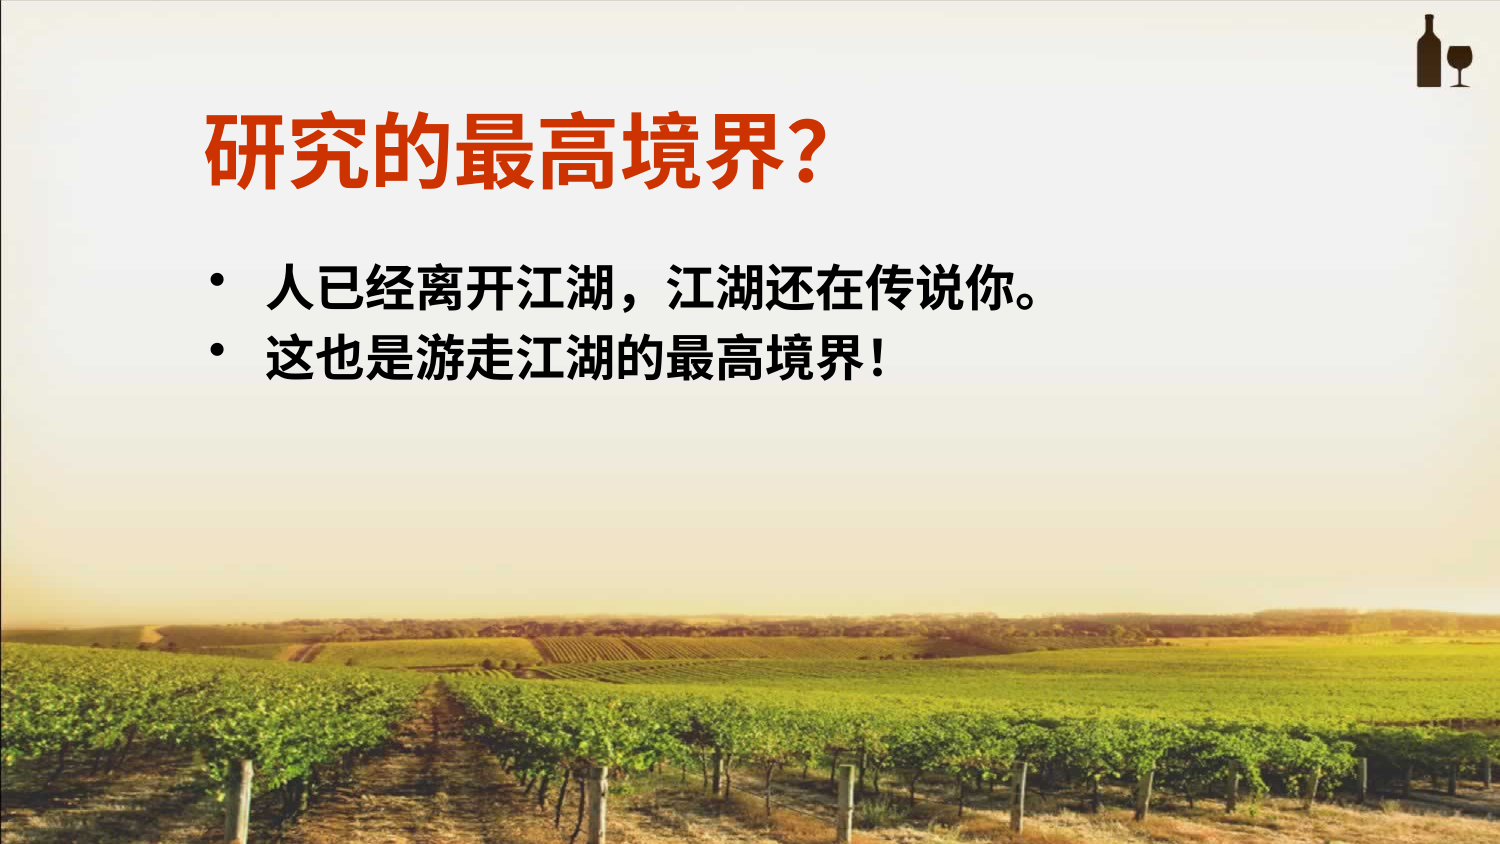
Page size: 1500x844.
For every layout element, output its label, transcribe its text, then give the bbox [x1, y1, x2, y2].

picture [0, 0, 1500, 844]
list 人已经离开江湖，江湖还在传说你。 这也是游走江湖的最高境界！ [193, 248, 1470, 755]
title 研究的最高境界？ [188, 26, 1468, 207]
